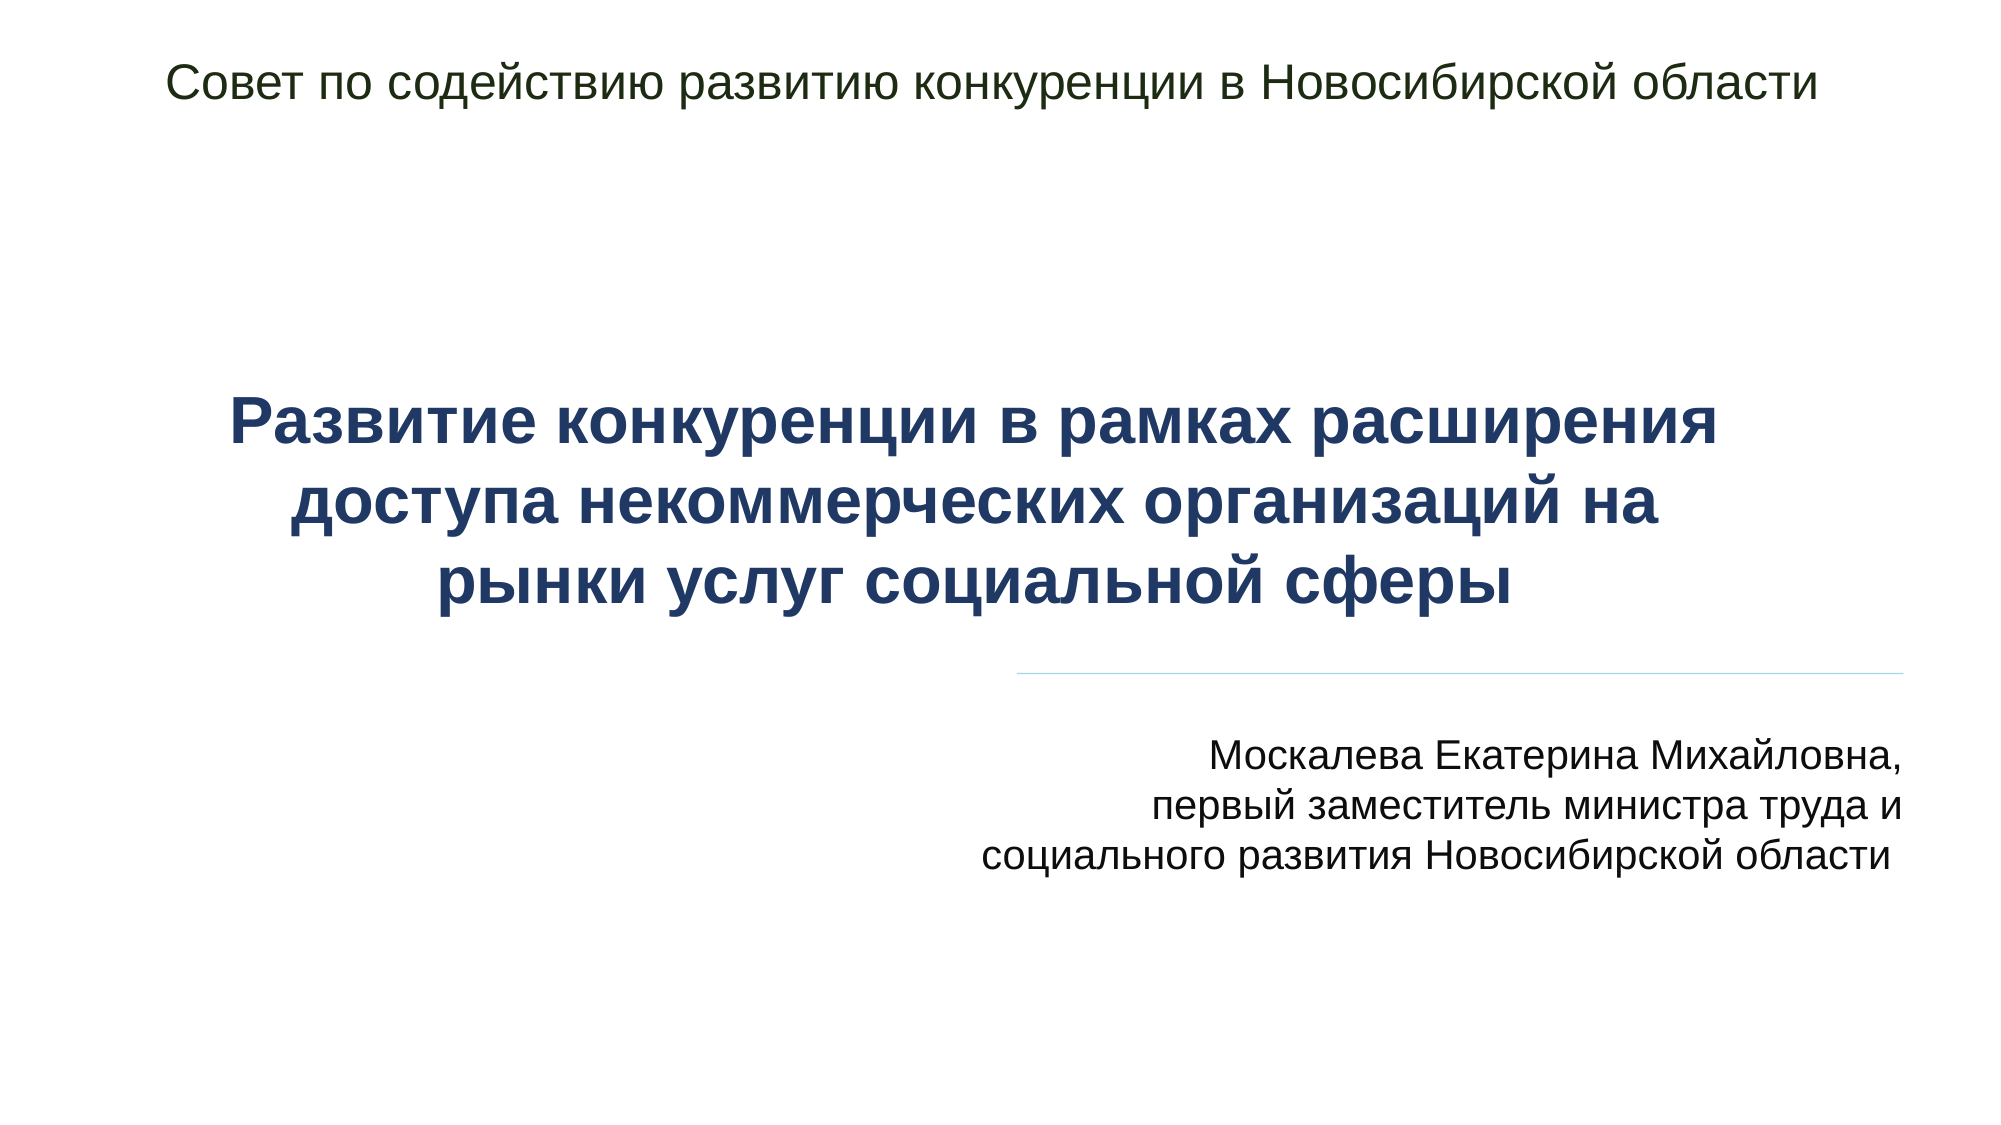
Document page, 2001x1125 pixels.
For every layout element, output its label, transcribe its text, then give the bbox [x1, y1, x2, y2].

text_box Развитие конкуренции в рамках расширения доступа некоммерческих организаций на рынки услуг социальной сферы [198, 369, 1753, 625]
text_box Совет по содействию развитию конкуренции в Новосибирской области [0, 42, 2000, 169]
text_box Москалева Екатерина Михайловна, первый заместитель министра труда и социального развития Новосибирской области [932, 720, 1918, 885]
